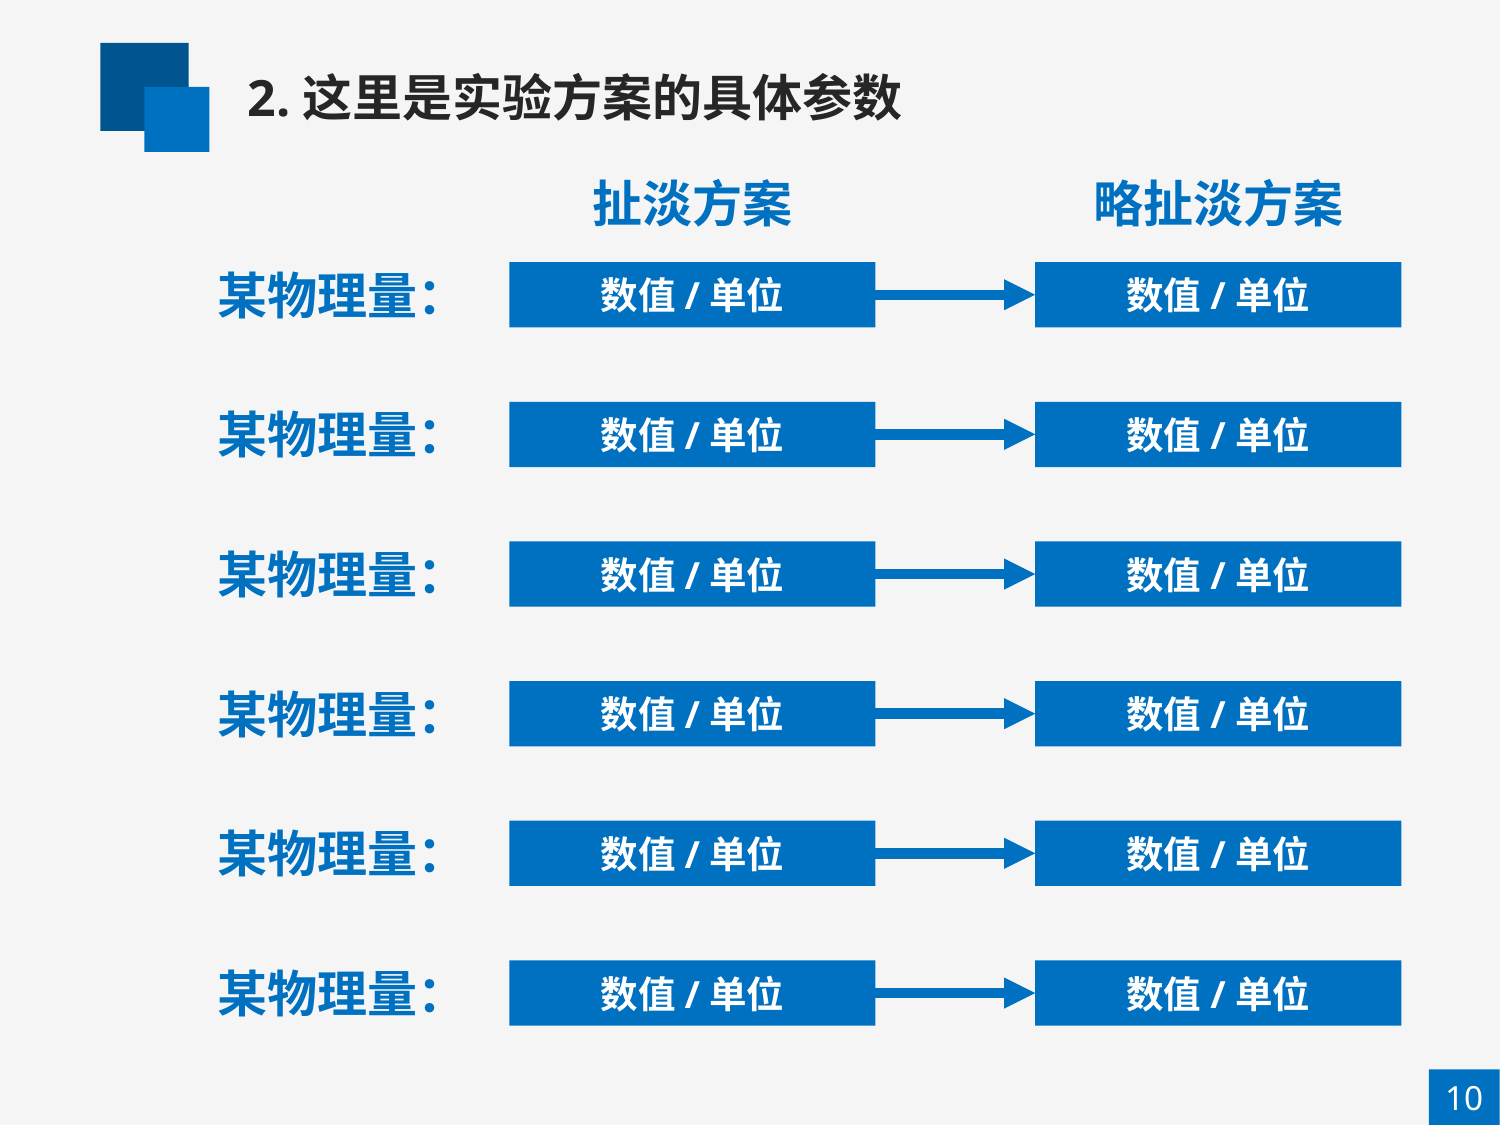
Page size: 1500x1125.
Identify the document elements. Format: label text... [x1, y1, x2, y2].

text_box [98, 815, 1402, 892]
text_box 2.这里是实验方案的具体参数 [232, 59, 1400, 135]
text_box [98, 955, 1402, 1031]
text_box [98, 536, 1402, 612]
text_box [98, 675, 1402, 752]
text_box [100, 42, 210, 152]
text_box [98, 256, 1402, 333]
text_box 扯淡方案 [500, 165, 885, 240]
text_box 略扯淡方案 [1026, 165, 1411, 240]
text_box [98, 396, 1402, 473]
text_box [200, 1069, 1500, 1125]
